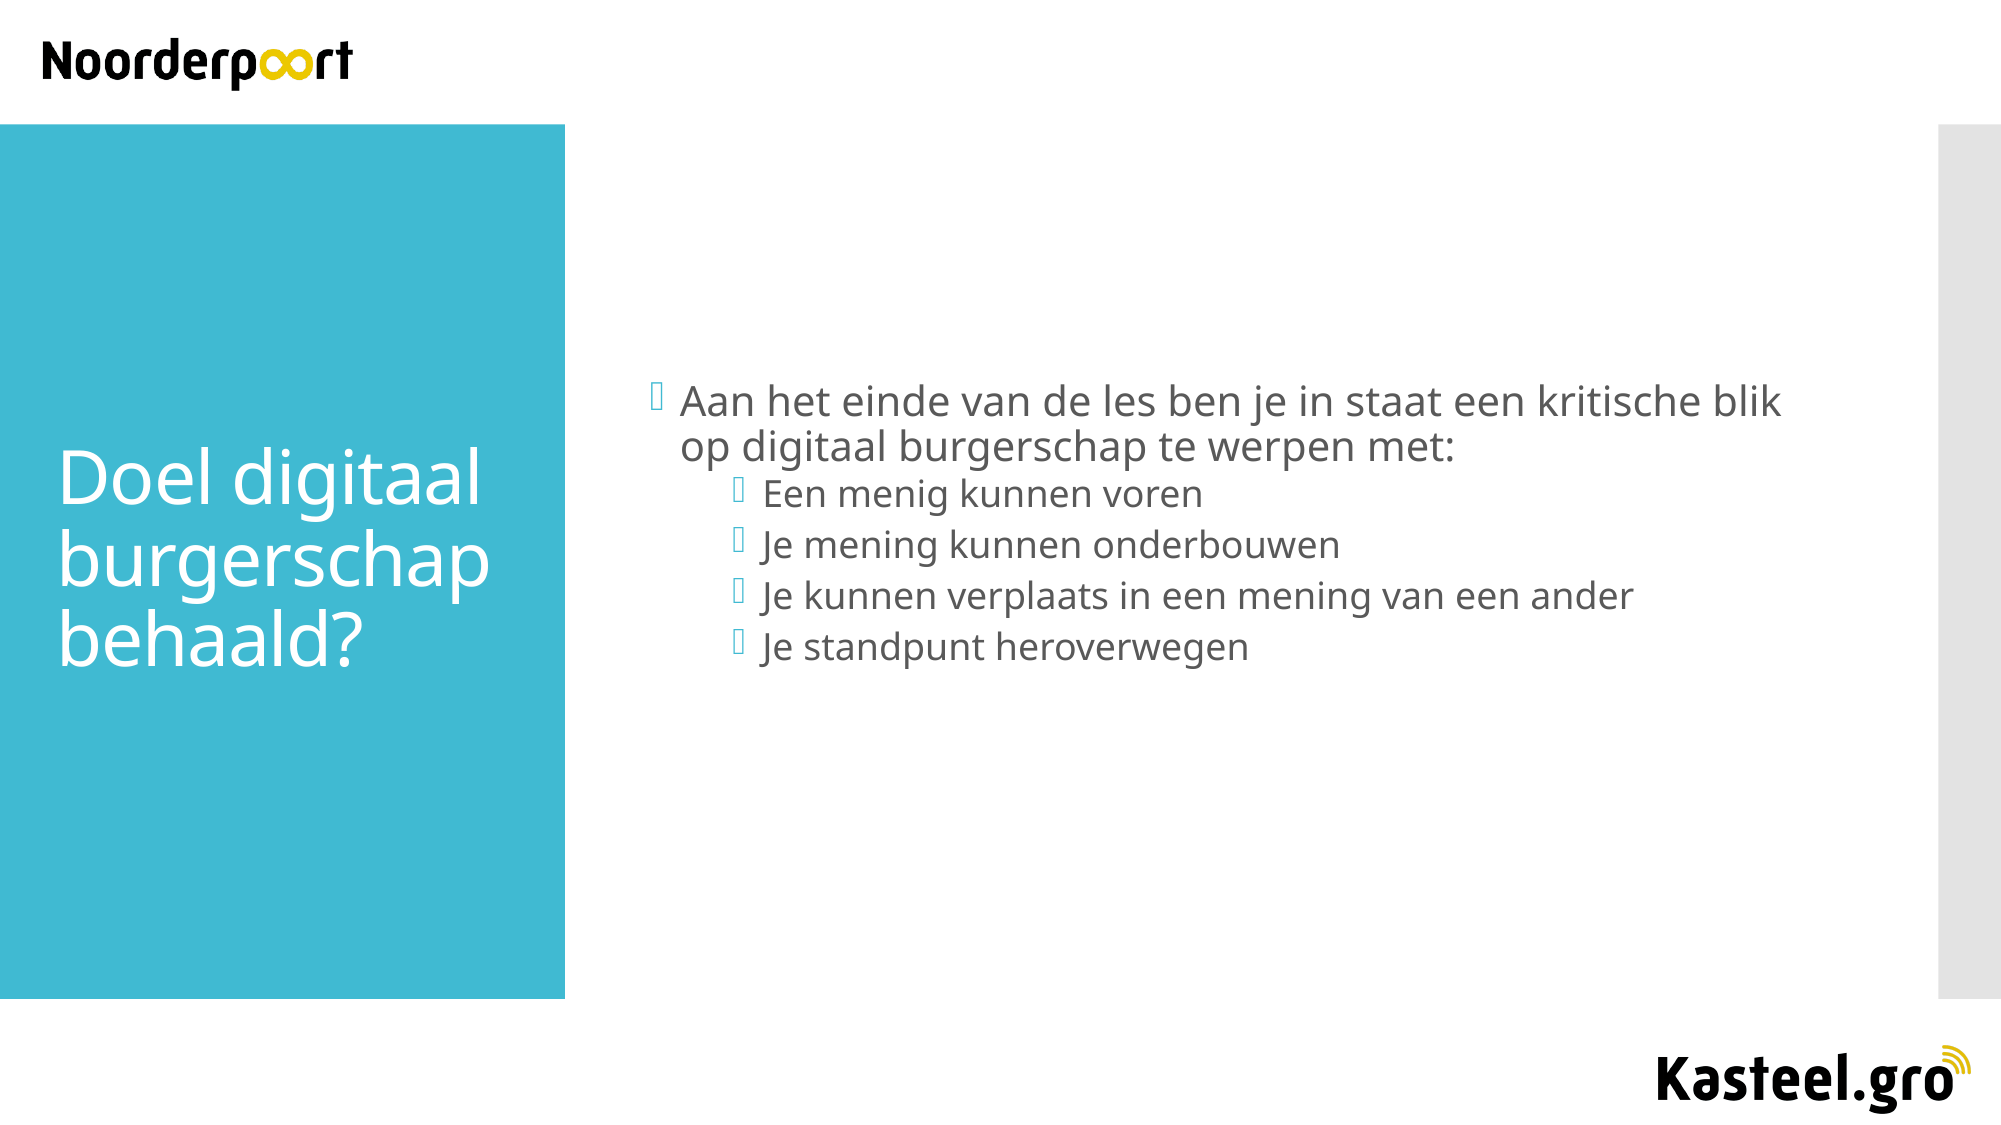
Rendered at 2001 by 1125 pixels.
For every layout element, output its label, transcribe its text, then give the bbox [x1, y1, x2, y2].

list Aan het einde van de les ben je in staat een kritische blik op digitaal burgerschap te werpen met: Een menig kunnen voren Je mening kunnen onderbouwen Je kunnen verplaats in een mening van een ander Je standpunt heroverwegen [634, 141, 1835, 982]
picture [41, 35, 354, 92]
title Doel digitaal burgerschap behaald? [41, 184, 525, 940]
picture [1657, 1045, 1971, 1114]
